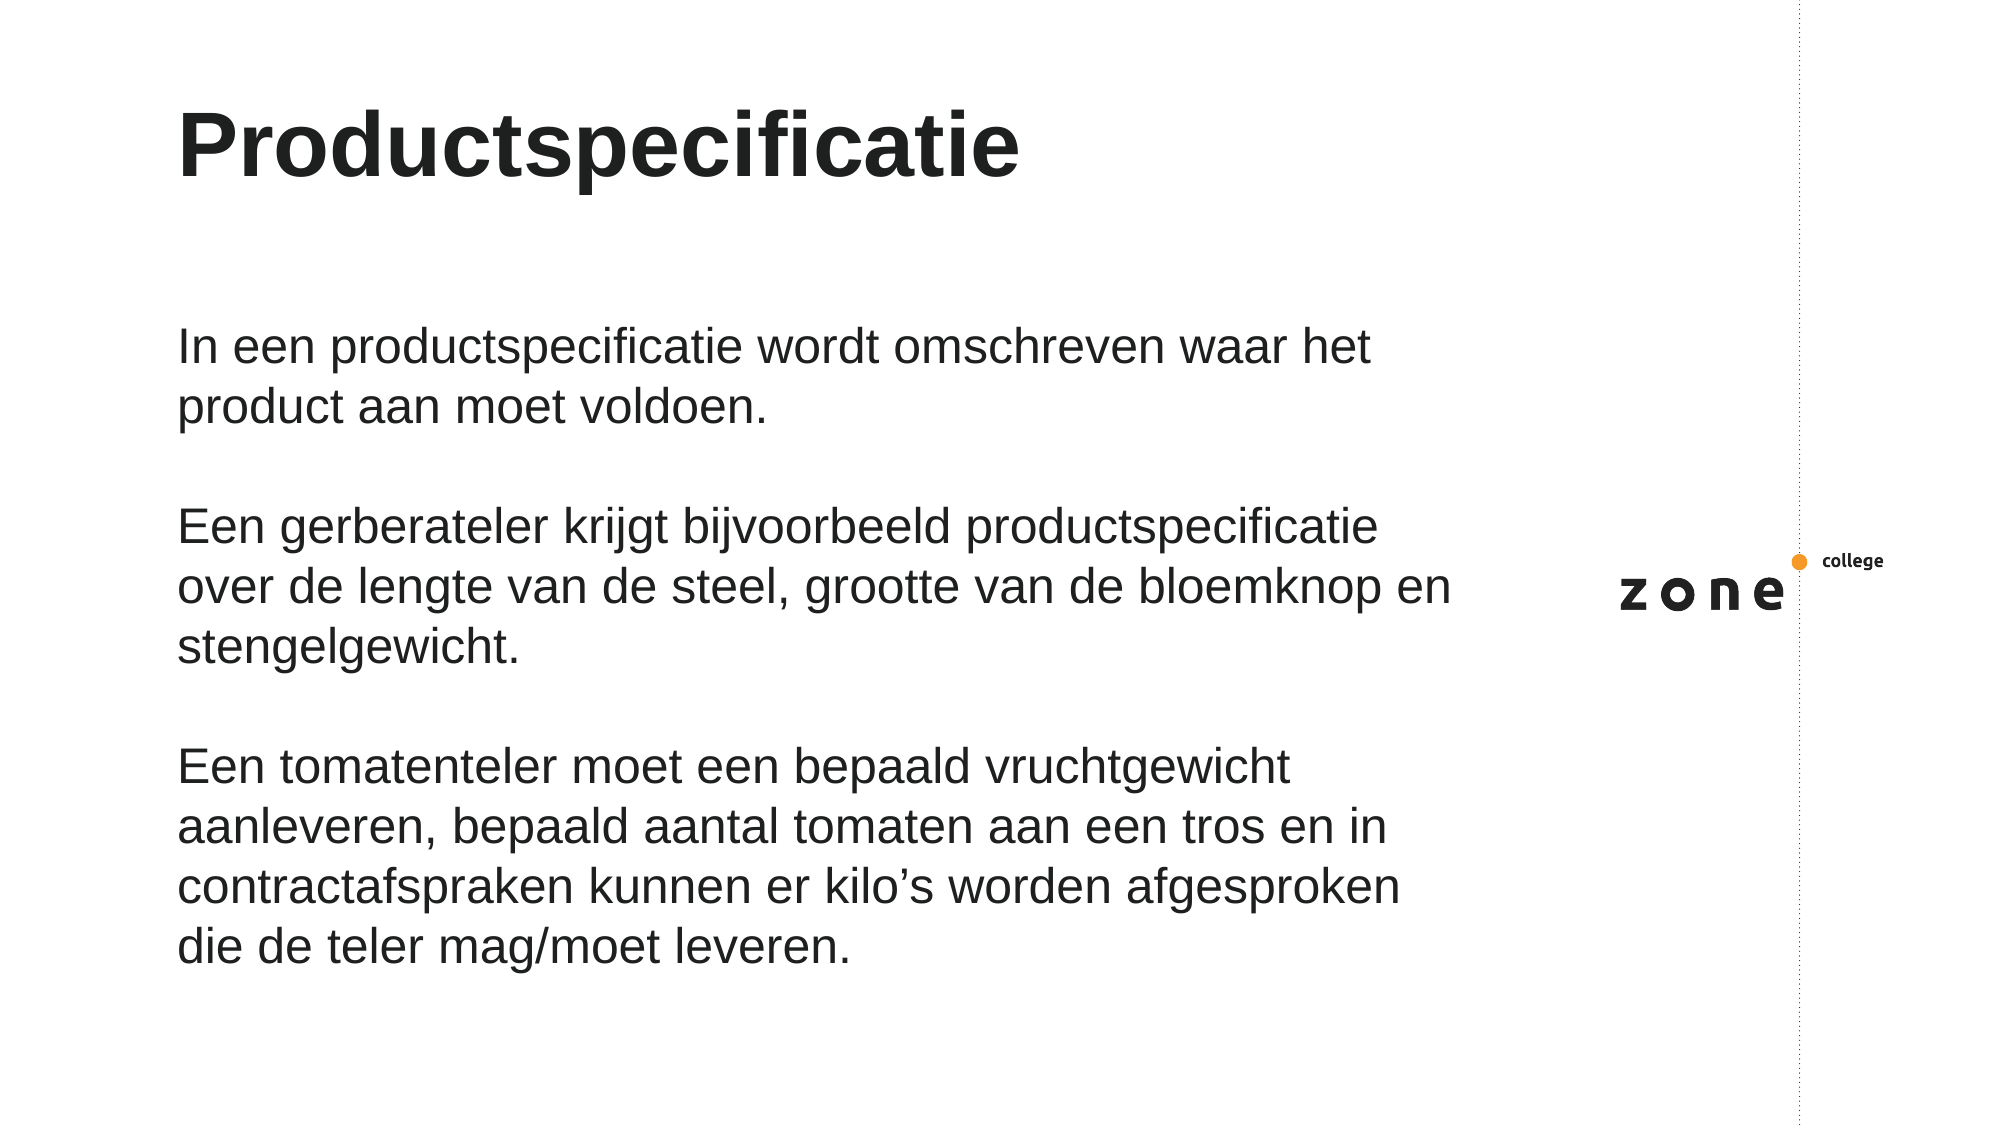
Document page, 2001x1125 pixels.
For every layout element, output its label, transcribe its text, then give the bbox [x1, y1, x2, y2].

picture [1596, 0, 2001, 1125]
title Productspecificatie [177, 97, 1471, 261]
list In een productspecificatie wordt omschreven waar het product aan moet voldoen. Een gerberateler krijgt bijvoorbeeld productspecificatie over de lengte van de steel, grootte van de bloemknop en stengelgewicht. Een tomatenteler moet een bepaald vruchtgewicht aanleveren, bepaald aantal tomaten aan een tros en in contractafspraken kunnen er kilo’s worden afgesproken die de teler mag/moet leveren. [177, 313, 1471, 1091]
